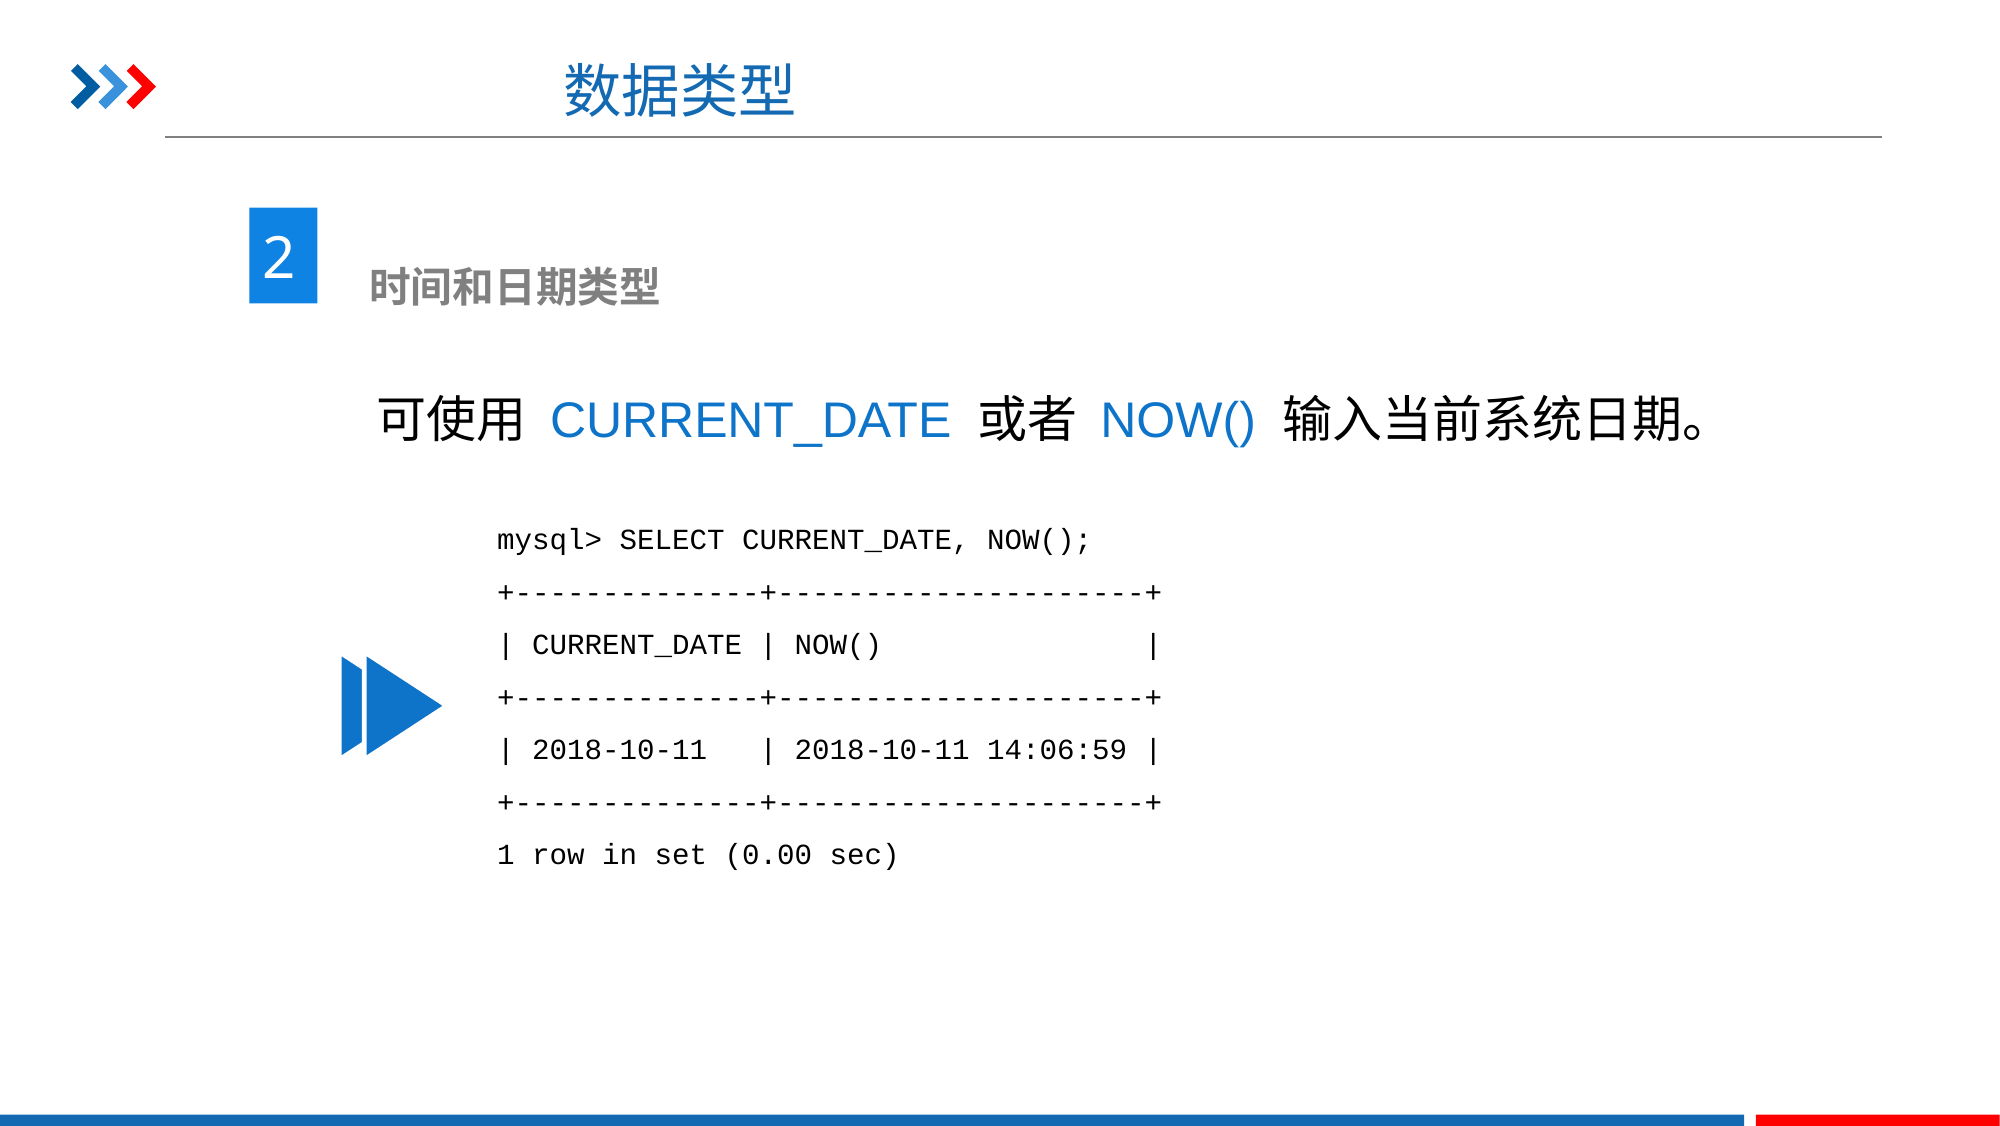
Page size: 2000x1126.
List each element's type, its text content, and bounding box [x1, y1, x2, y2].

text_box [339, 651, 448, 760]
text_box 可使用 CURRENT_DATE 或者 NOW() 输入当前系统日期。 [362, 380, 1703, 456]
text_box 时间和日期类型 [319, 245, 1092, 380]
text_box mysql> SELECT CURRENT_DATE, NOW(); +--------------+---------------------+ | CURRENT_DATE | NOW() | +--------------+---------------------+ | 2018-10-11 | 2018-10-11 14:06:59 | +--------------+---------------------+ 1 row in set (0.00 sec) [444, 495, 1263, 878]
title 数据类型 [521, 25, 1296, 153]
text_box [249, 207, 318, 304]
